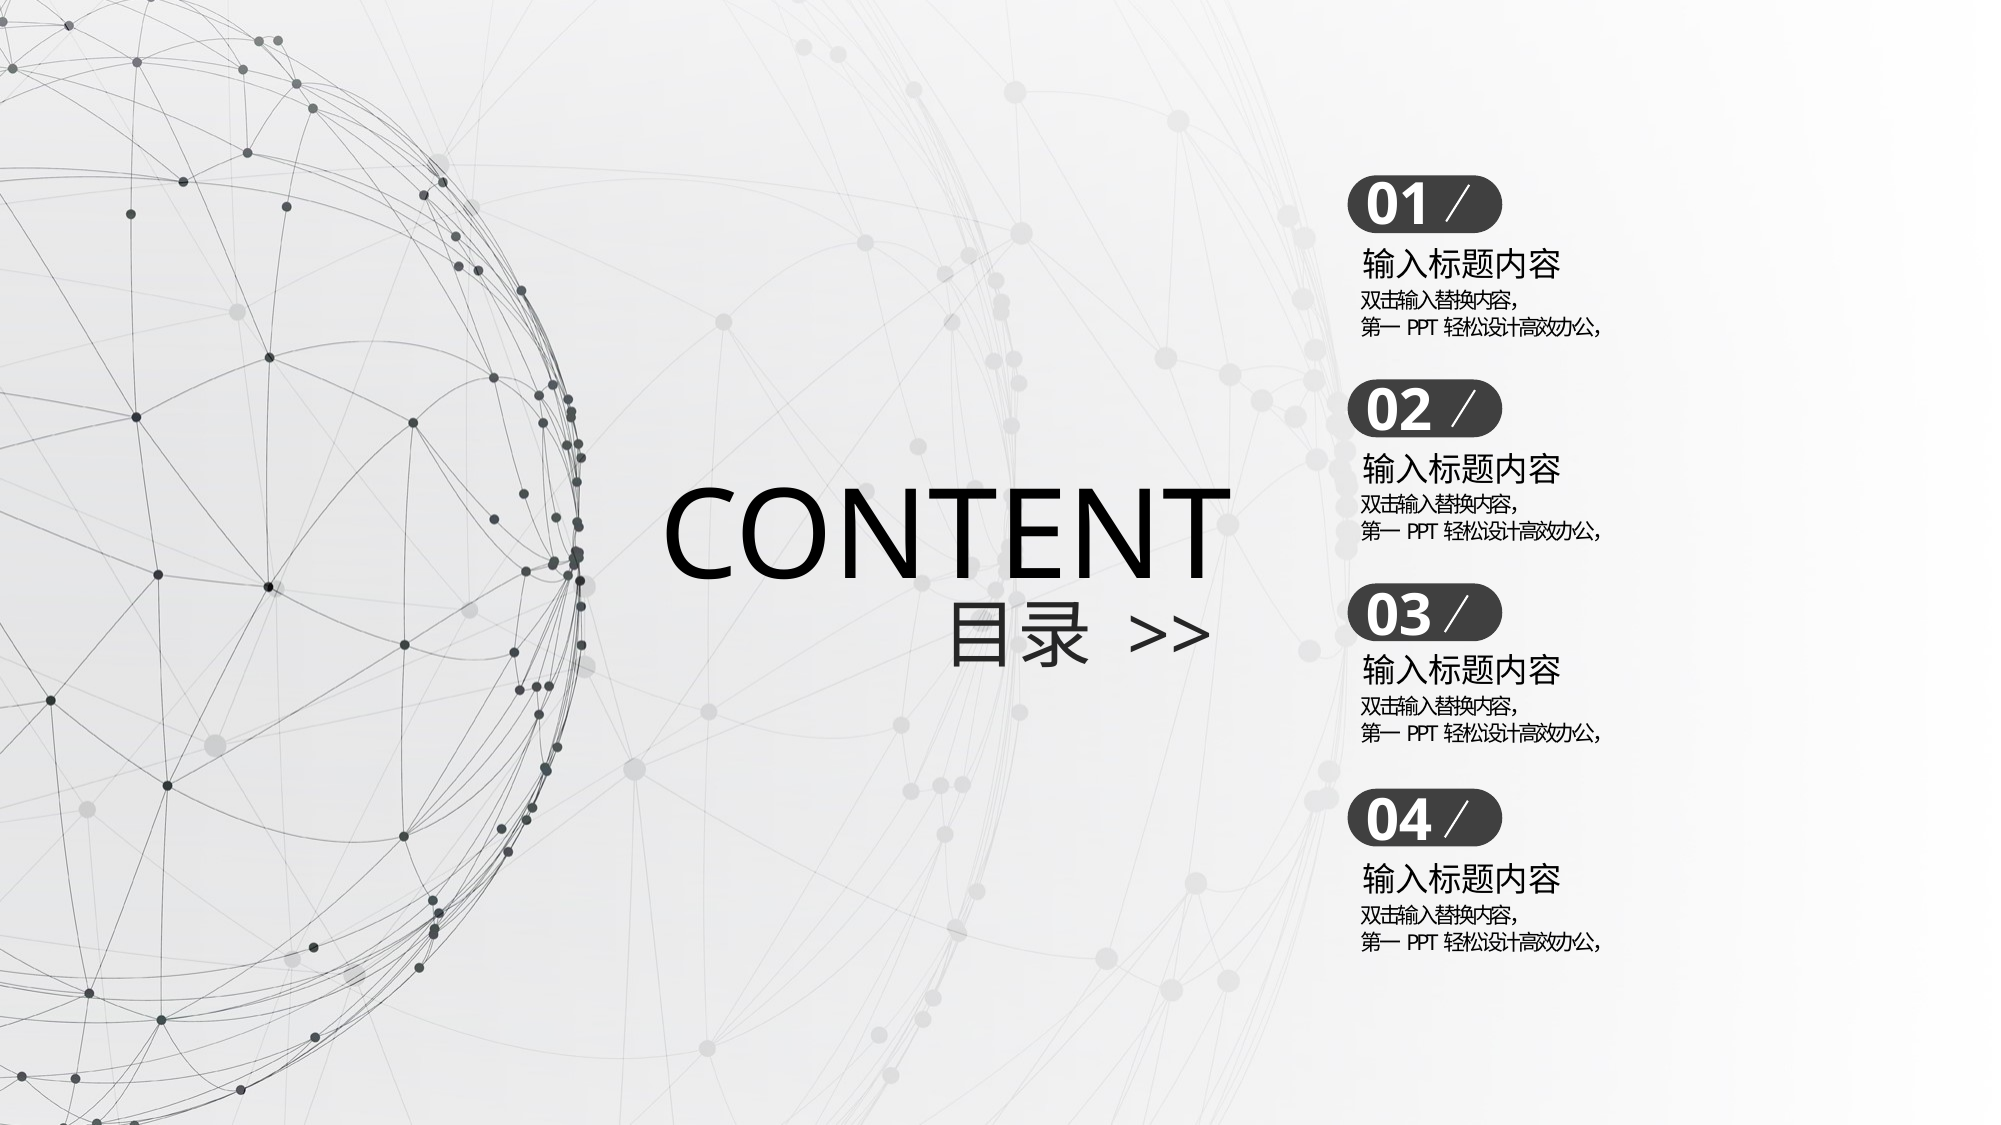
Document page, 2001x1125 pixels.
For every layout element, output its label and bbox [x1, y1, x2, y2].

picture [0, 0, 2000, 1125]
text_box [1345, 569, 1680, 757]
text_box [1345, 364, 1680, 555]
text_box [1345, 159, 1680, 351]
text_box [1345, 775, 1680, 966]
